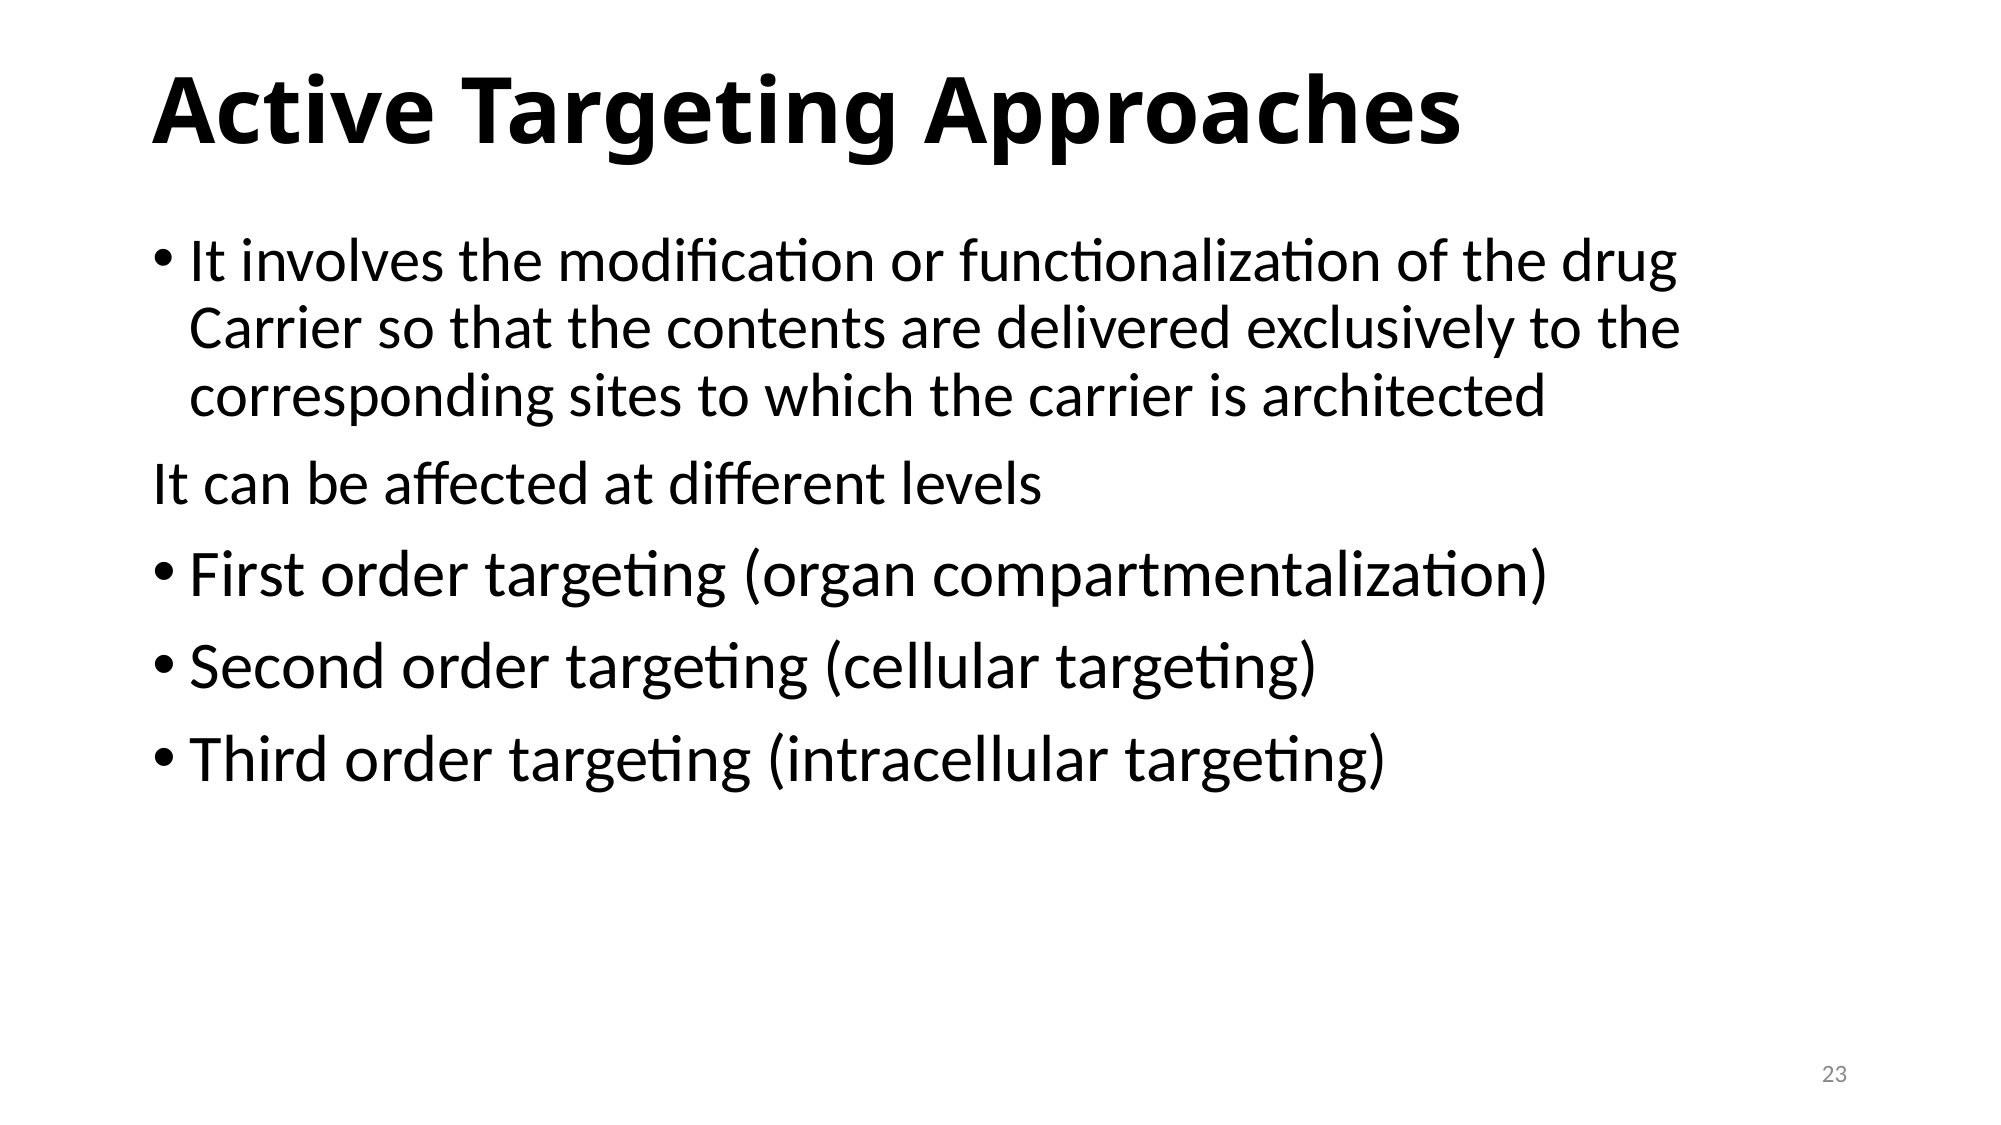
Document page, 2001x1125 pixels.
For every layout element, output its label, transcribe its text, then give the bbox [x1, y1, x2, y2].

list It involves the modification or functionalization of the drug Carrier so that the contents are delivered exclusively to the corresponding sites to which the carrier is architected It can be affected at different levels First order targeting (organ compartmentalization) Second order targeting (cellular targeting) Third order targeting (intracellular targeting) [137, 219, 1863, 1014]
slide_number 23 [1412, 1042, 1863, 1103]
title Active Targeting Approaches [137, 59, 1863, 219]
